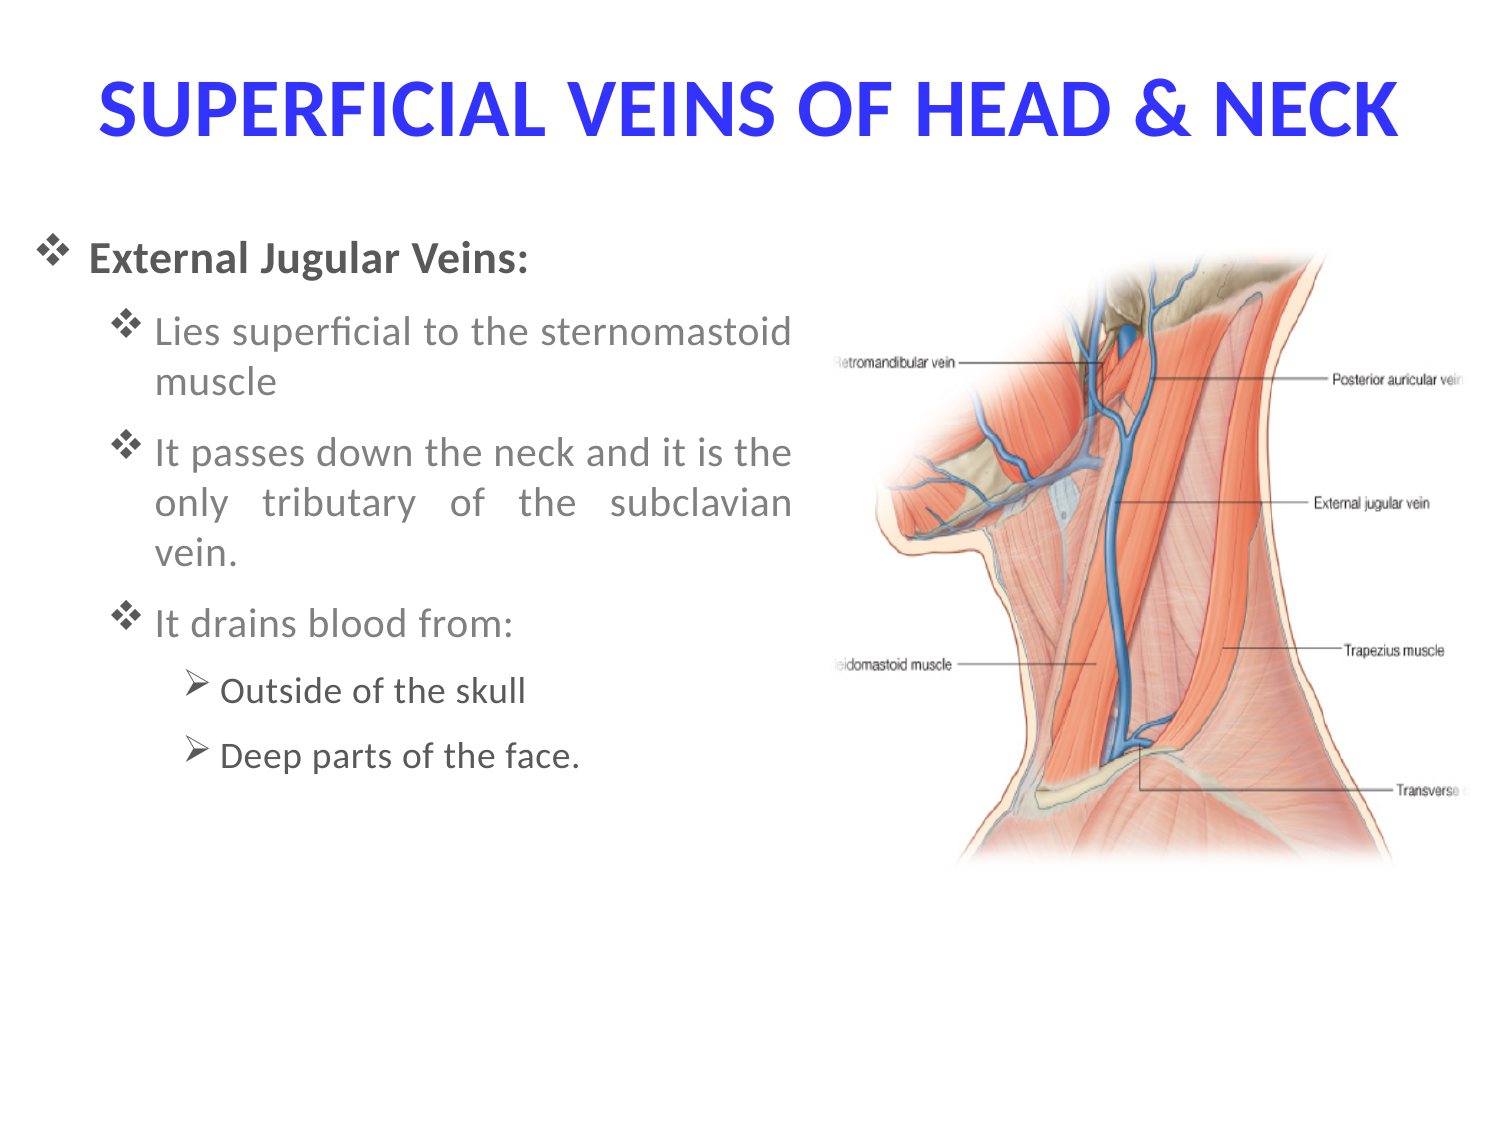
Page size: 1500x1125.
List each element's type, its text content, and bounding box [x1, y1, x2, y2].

list External Jugular Veins: Lies superficial to the sternomastoid muscle It passes down the neck and it is the only tributary of the subclavian vein. It drains blood from: Outside of the skull Deep parts of the face. [17, 220, 809, 896]
title Superficial Veins of Head & Neck [0, 45, 1500, 161]
picture [828, 245, 1471, 870]
